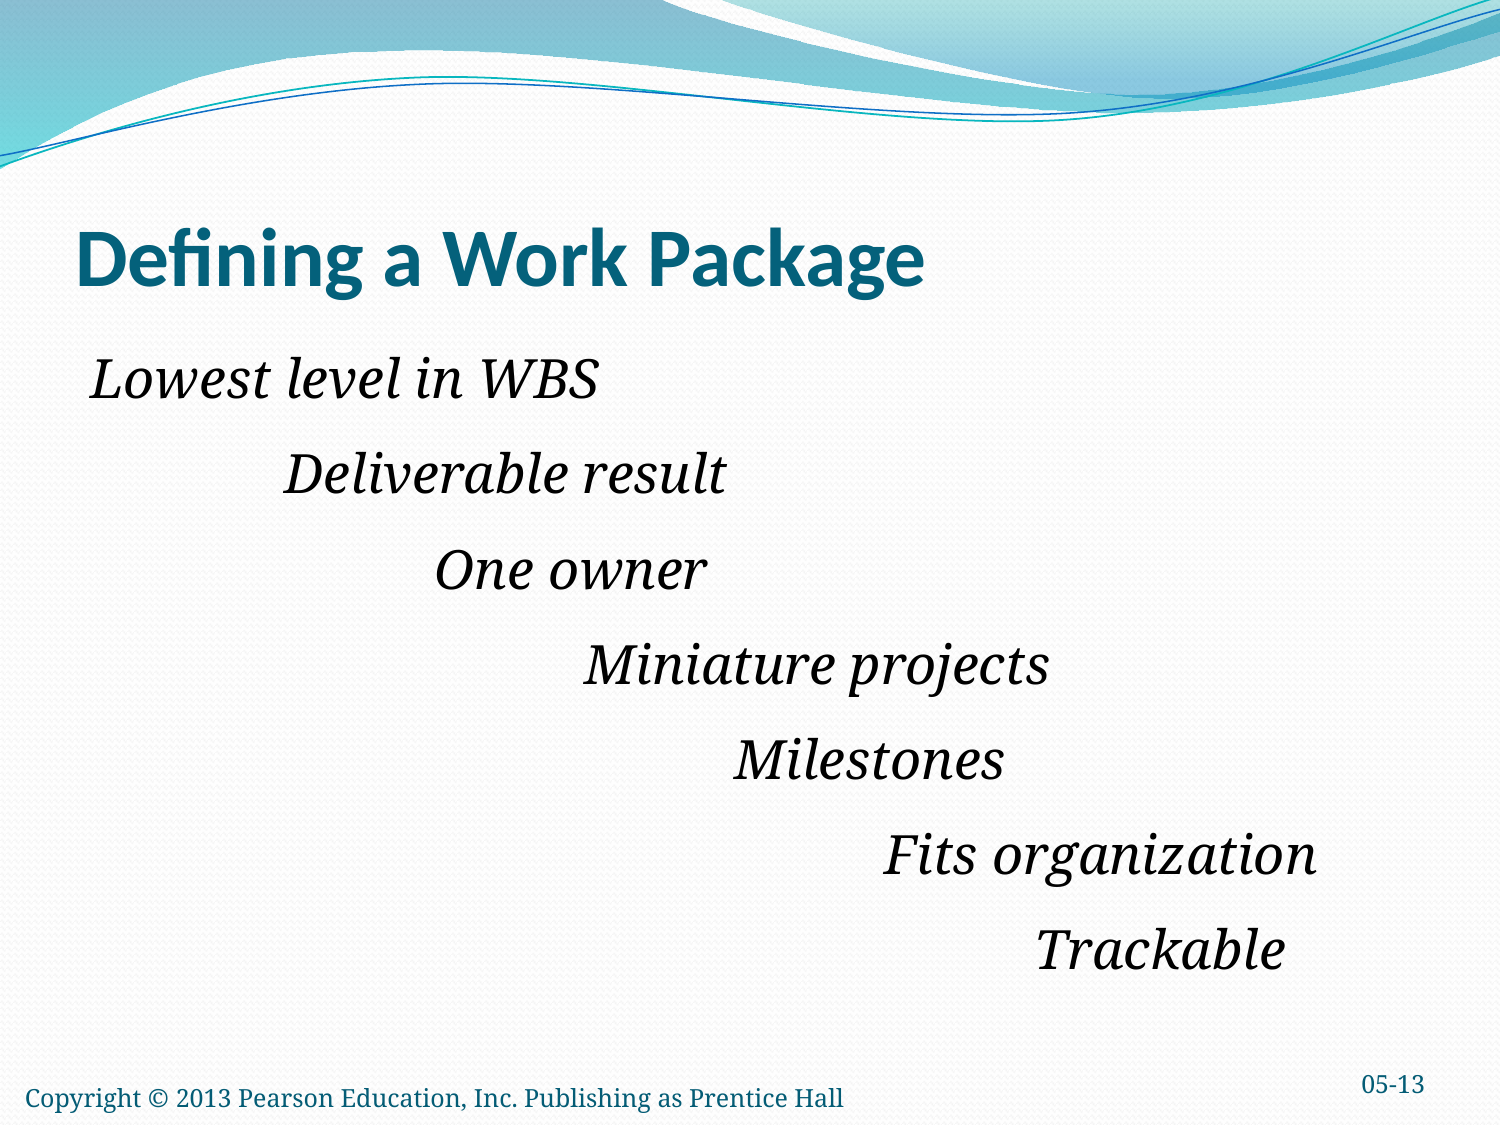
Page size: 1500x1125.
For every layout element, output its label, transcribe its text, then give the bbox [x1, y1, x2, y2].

title Defining a Work Package [74, 115, 1426, 304]
slide_number 05-13 [1299, 1042, 1425, 1103]
list Lowest level in WBS Deliverable result One owner Miniature projects Milestones Fits organization Trackable [74, 317, 1426, 1038]
